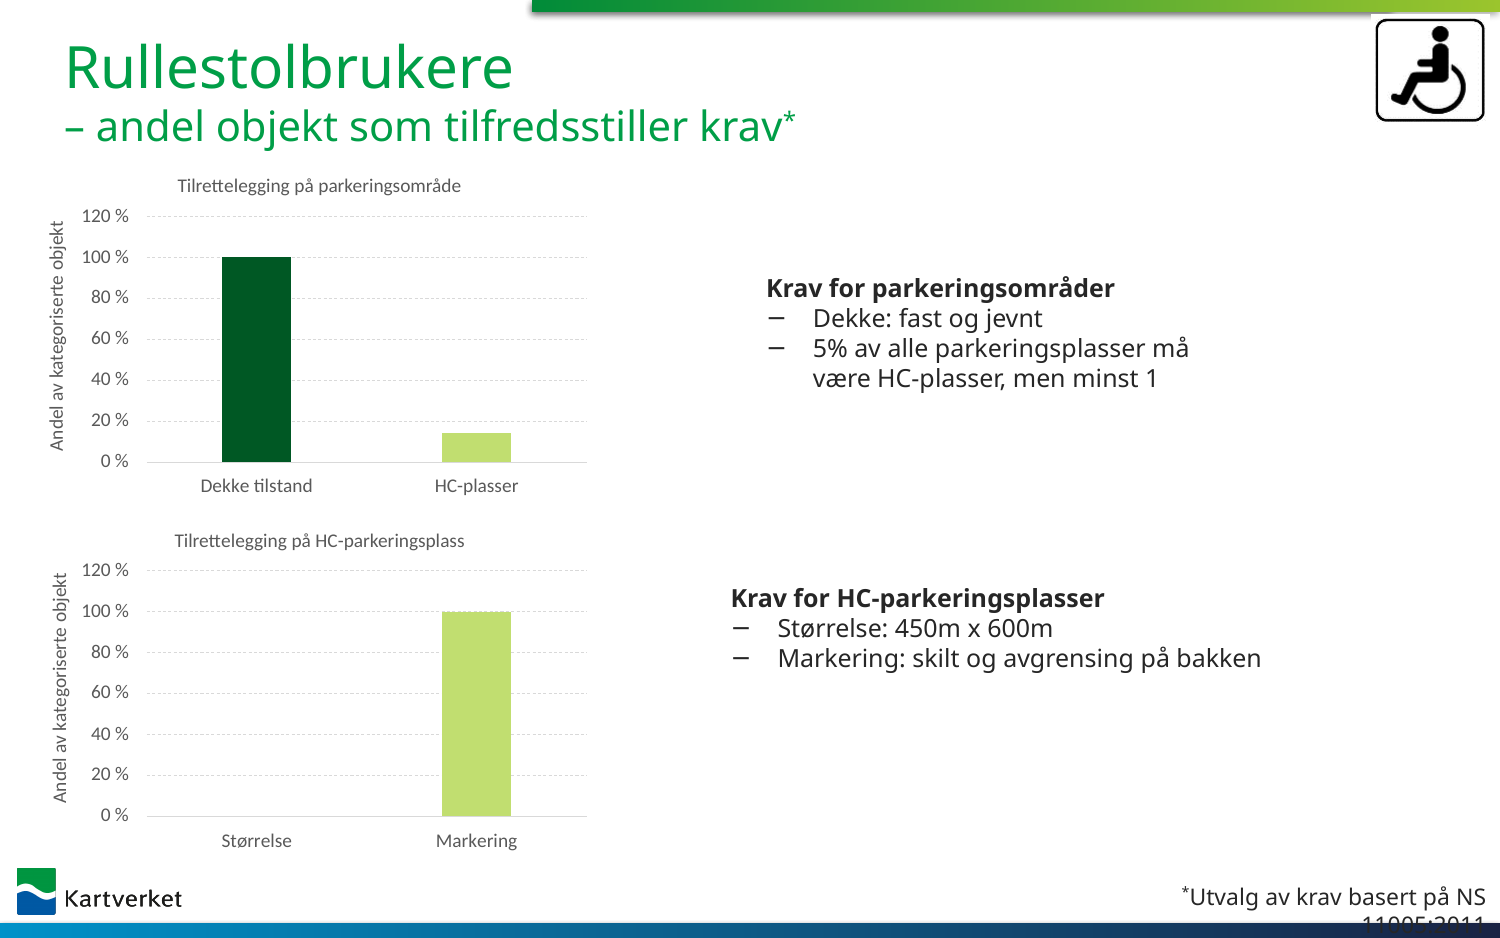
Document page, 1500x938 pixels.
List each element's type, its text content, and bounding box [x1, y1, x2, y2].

picture [1371, 13, 1491, 127]
picture [41, 166, 598, 505]
text_box Krav for HC-parkeringsplasser Størrelse: 450m x 600m Markering: skilt og avgrensing på bakken [715, 574, 1278, 680]
text_box Krav for parkeringsområder Dekke: fast og jevnt 5% av alle parkeringsplasser må være HC-plasser, men minst 1 [751, 264, 1232, 400]
picture [41, 520, 598, 859]
text_box *Utvalg av krav basert på NS 11005:2011 [1068, 873, 1500, 938]
text_box Rullestolbrukere – andel objekt som tilfredsstiller krav* [49, 23, 1431, 158]
